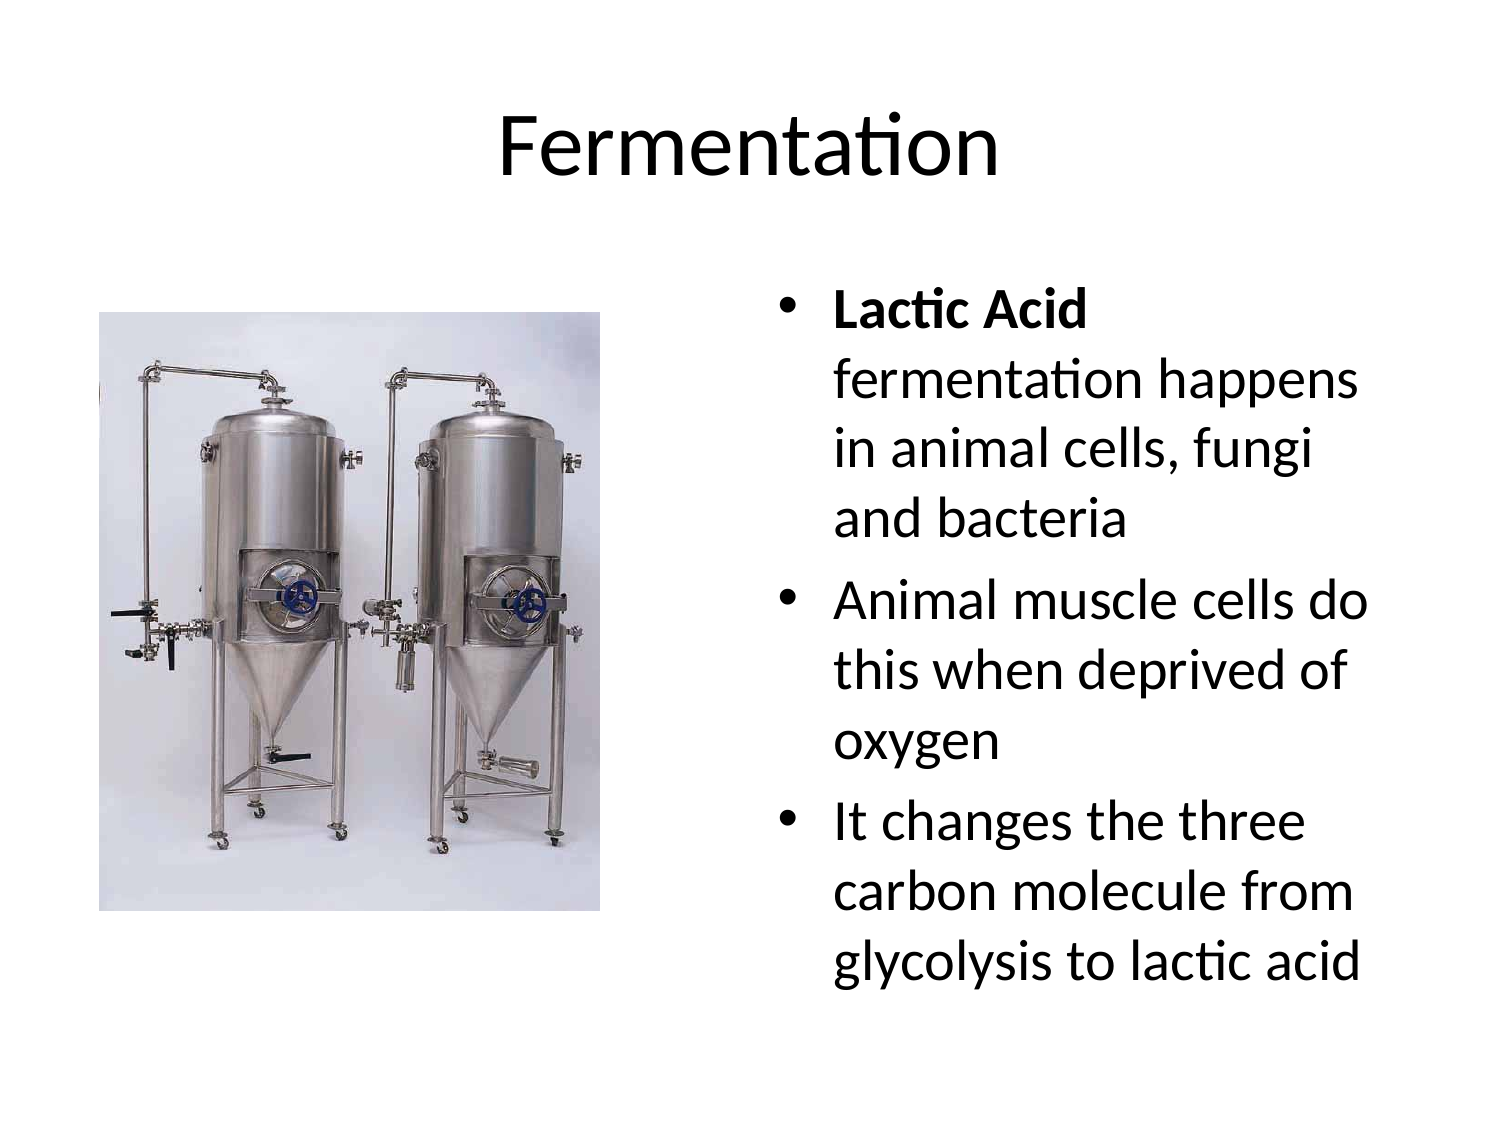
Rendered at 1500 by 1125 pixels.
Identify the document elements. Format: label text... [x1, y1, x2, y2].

title Fermentation [75, 45, 1425, 233]
picture [99, 312, 601, 911]
list Lactic Acid fermentation happens in animal cells, fungi and bacteria Animal muscle cells do this when deprived of oxygen It changes the three carbon molecule from glycolysis to lactic acid [762, 262, 1425, 1075]
